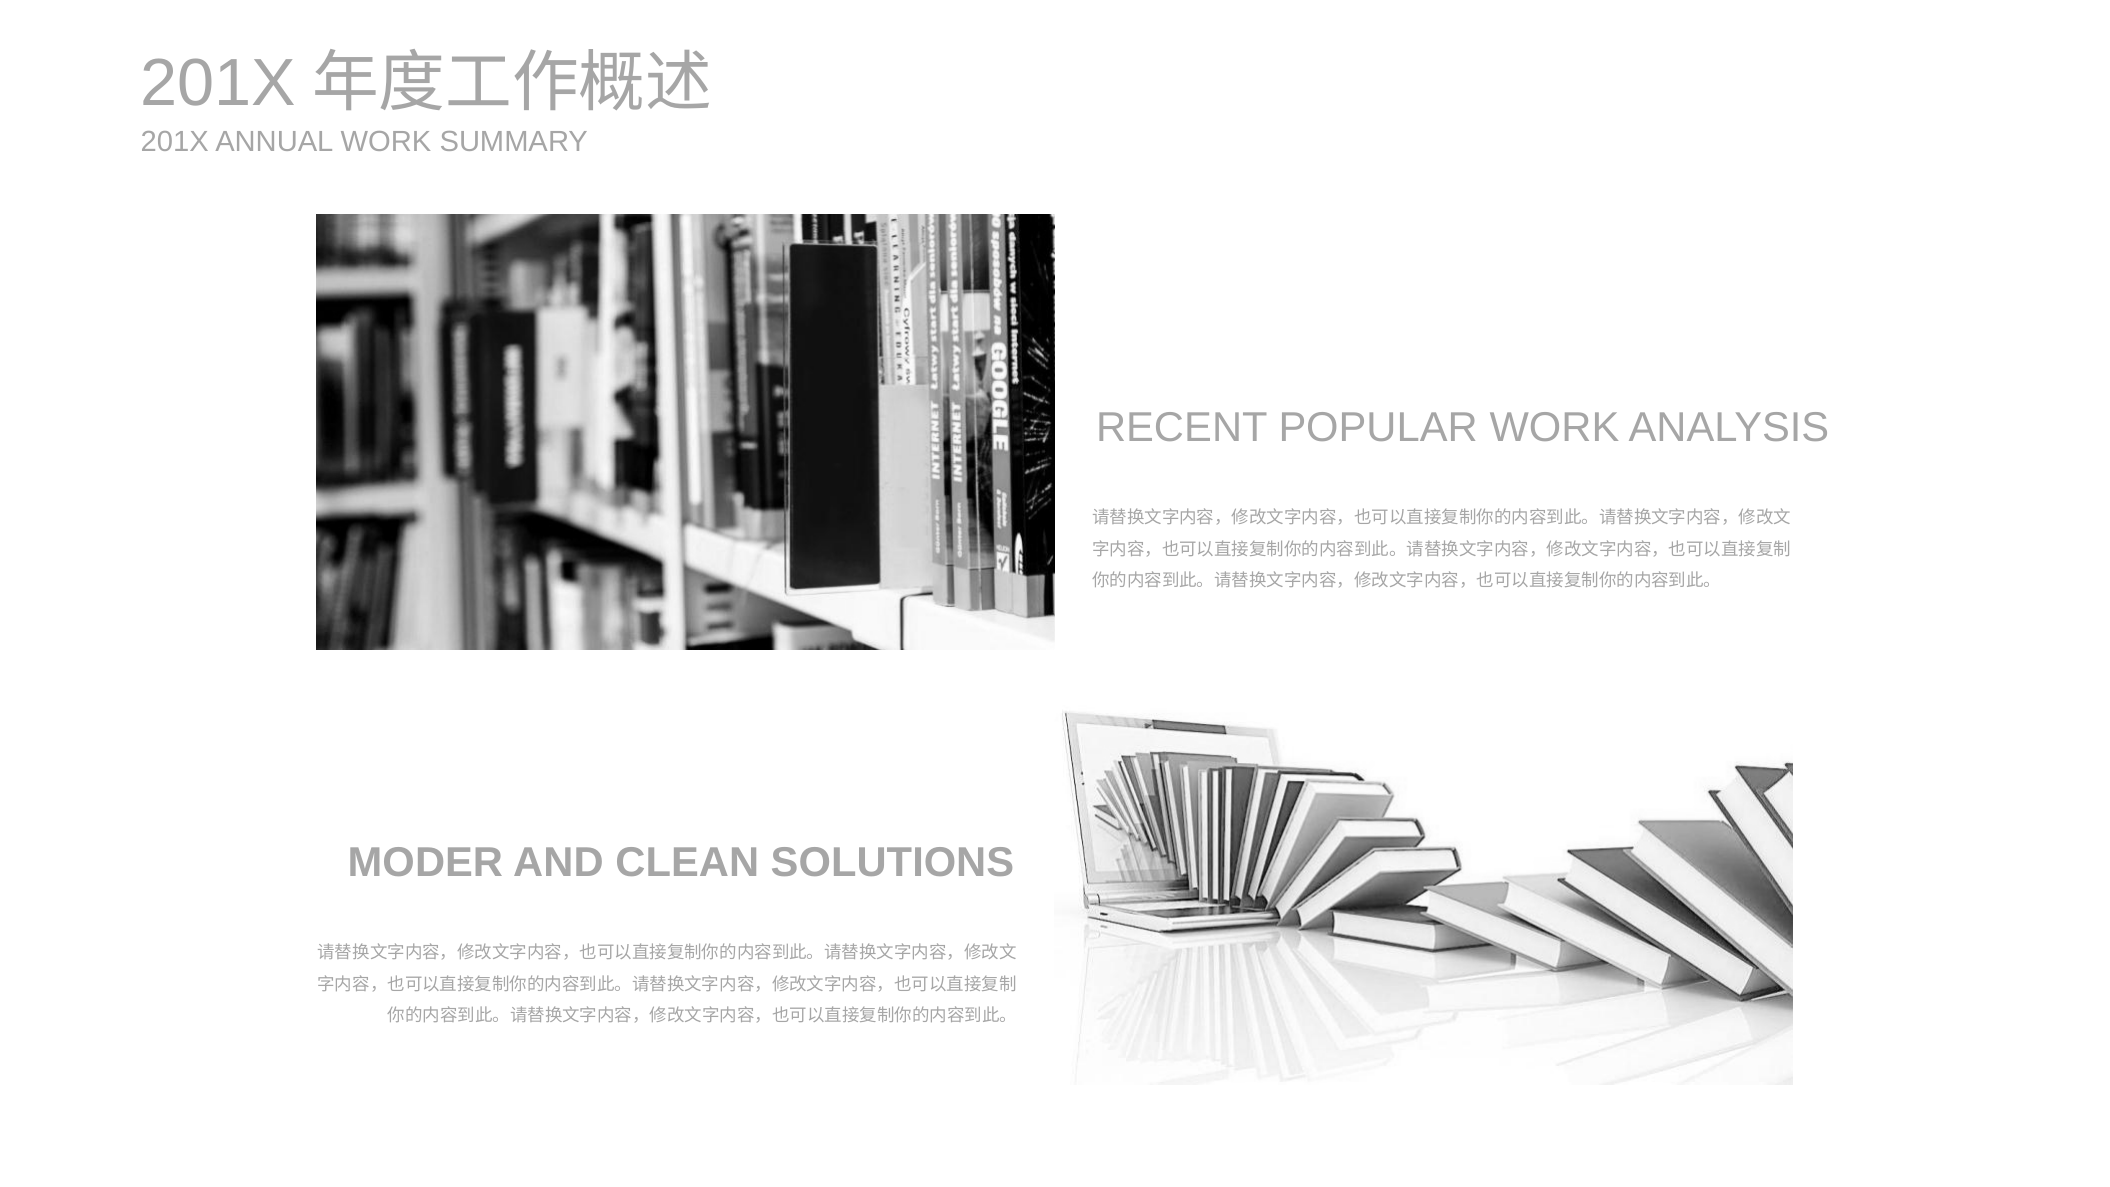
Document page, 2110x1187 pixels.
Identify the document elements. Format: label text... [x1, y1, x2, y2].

text_box 201X年度工作概述 [140, 38, 789, 119]
text_box 请替换文字内容，修改文字内容，也可以直接复制你的内容到此。请替换文字内容，修改文字内容，也可以直接复制你的内容到此。请替换文字内容，修改文字内容，也可以直接复制你的内容到此。请替换文字内容，修改文字内容，也可以直接复制你的内容到此。 [1092, 495, 1793, 591]
text_box 请替换文字内容，修改文字内容，也可以直接复制你的内容到此。请替换文字内容，修改文字内容，也可以直接复制你的内容到此。请替换文字内容，修改文字内容，也可以直接复制你的内容到此。请替换文字内容，修改文字内容，也可以直接复制你的内容到此。 [317, 930, 1018, 1026]
picture [316, 214, 1793, 1085]
text_box 201X ANNUAL WORK SUMMARY [140, 122, 602, 158]
text_box RECENT POPULAR WORK ANALYSIS [1095, 400, 1830, 451]
text_box MODER AND CLEAN SOLUTIONS [347, 835, 1015, 886]
